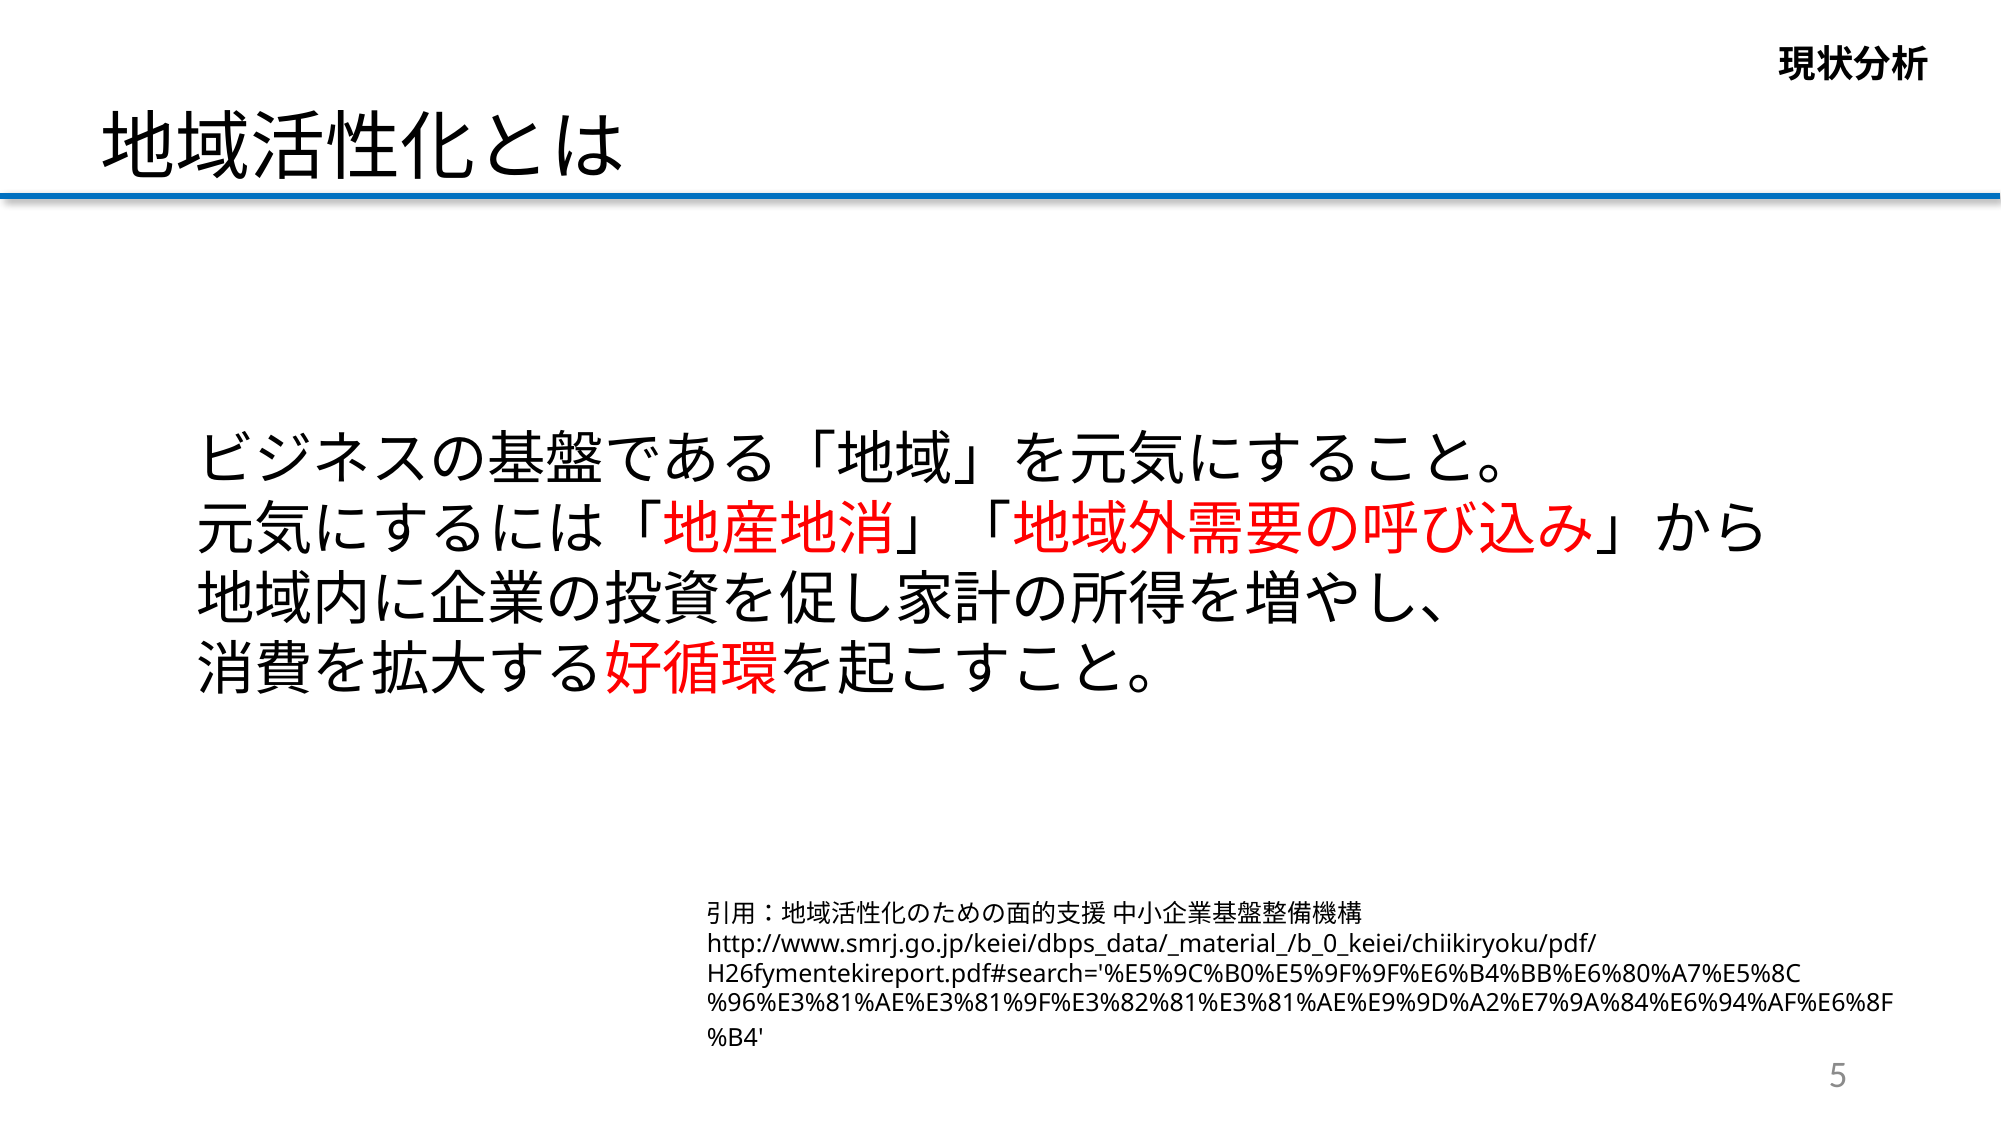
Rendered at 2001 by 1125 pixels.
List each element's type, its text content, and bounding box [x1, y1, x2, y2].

text_box 地域活性化とは [86, 91, 641, 197]
text_box 現状分析 [1764, 33, 1944, 93]
text_box ビジネスの基盤である「地域」を元気にすること。 元気にするには「地産地消」「地域外需要の呼び込み」から 地域内に企業の投資を促し家計の所得を増やし、 消費を拡大する好循環を起こすこと。 [181, 413, 1819, 709]
slide_number 5 [1412, 1060, 1863, 1103]
text_box 引用：地域活性化のための面的支援 中小企業基盤整備機構 http://www.smrj.go.jp/keiei/dbps_data/_material_/b_0_keiei/chiikiryoku/pdf/H26fymentekireport.pdf#search='%E5%9C%B0%E5%9F%9F%E6%B4%BB%E6%80%A7%E5%8C%96%E3%81%AE%E3%81%9F%E3%82%81%E3%81%AE%E9%9D%A2%E7%9A%84%E6%94%AF%E6%8F%B4' [692, 889, 1945, 1060]
